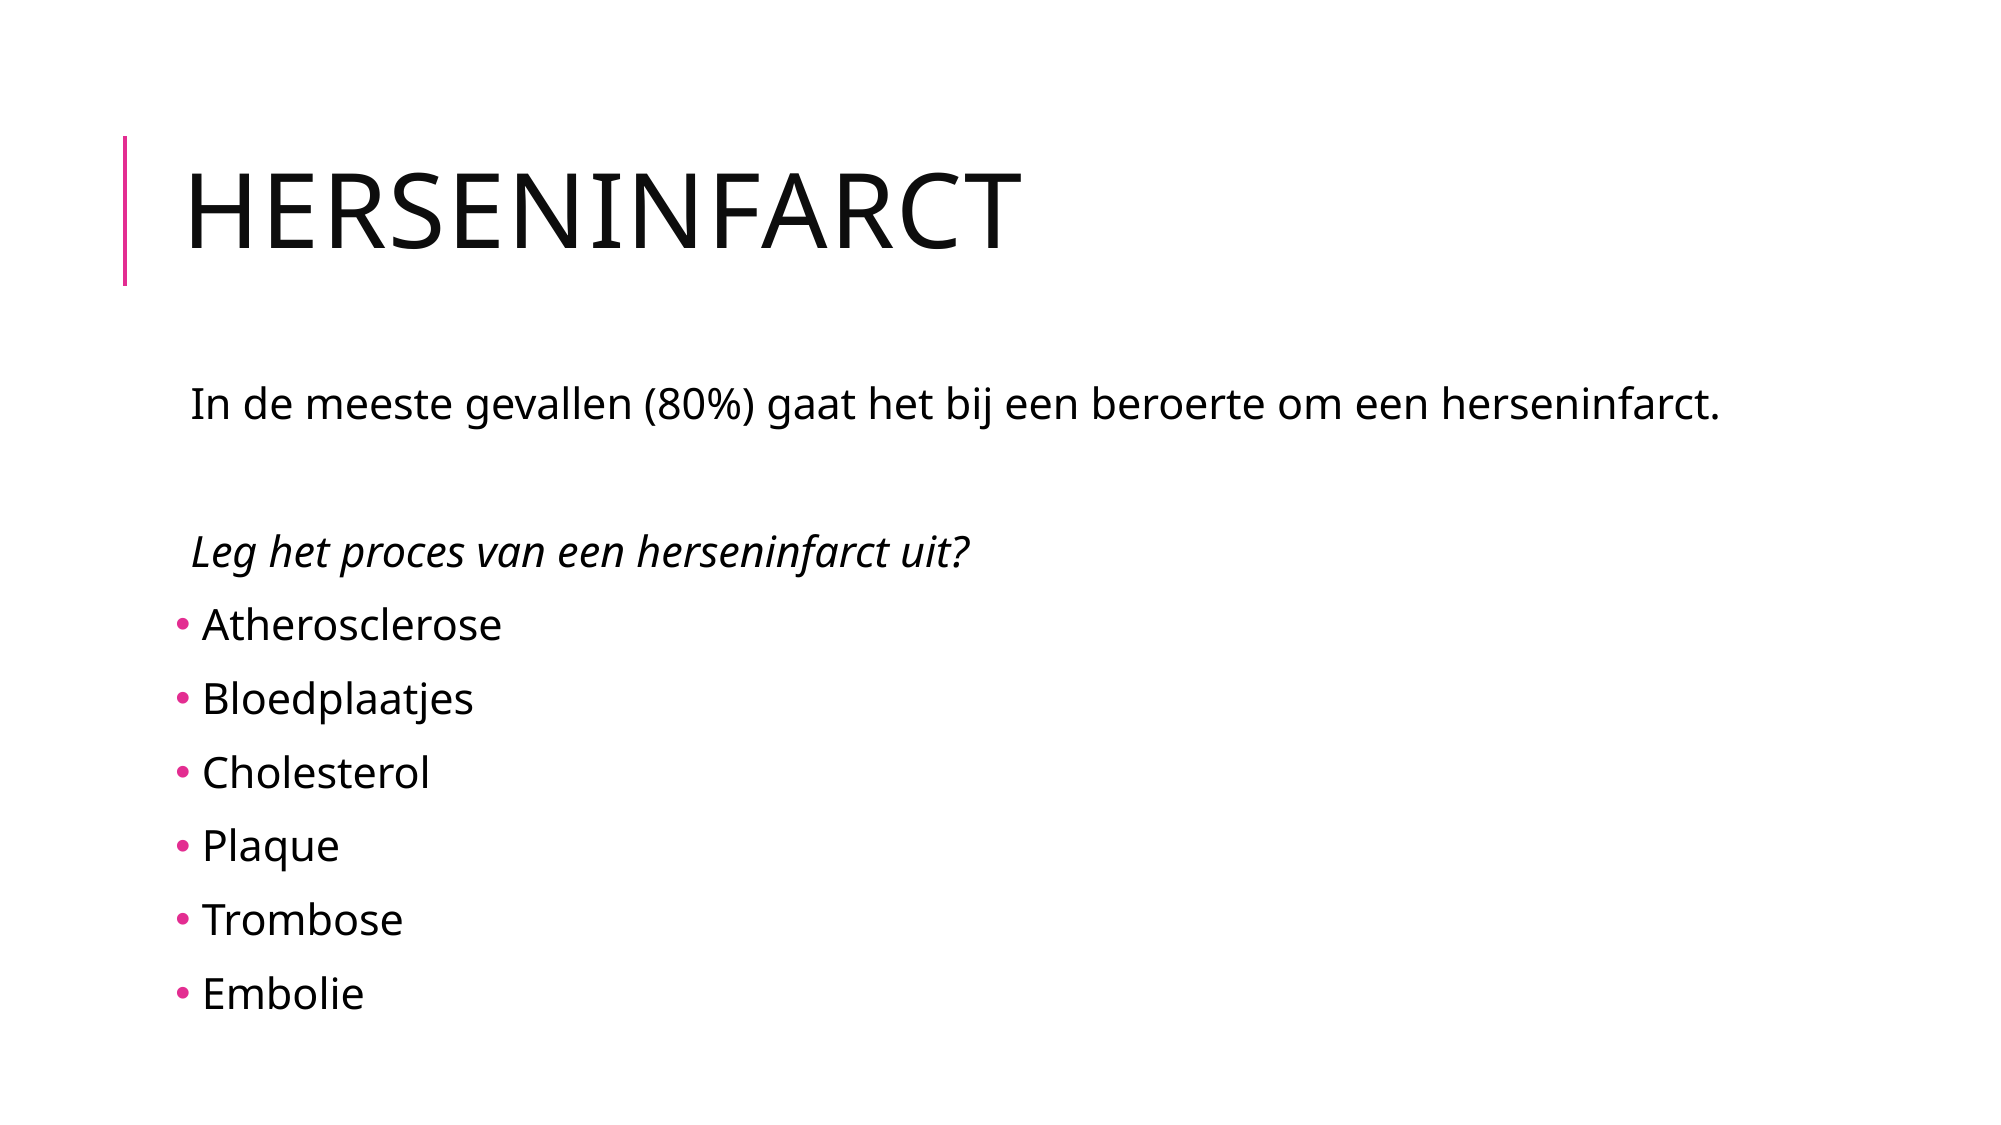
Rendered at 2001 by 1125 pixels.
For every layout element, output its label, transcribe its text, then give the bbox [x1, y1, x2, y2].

list In de meeste gevallen (80%) gaat het bij een beroerte om een herseninfarct. Leg het proces van een herseninfarct uit? Atherosclerose Bloedplaatjes Cholesterol Plaque Trombose Embolie [168, 375, 1763, 1035]
title Herseninfarct [168, 96, 1763, 342]
